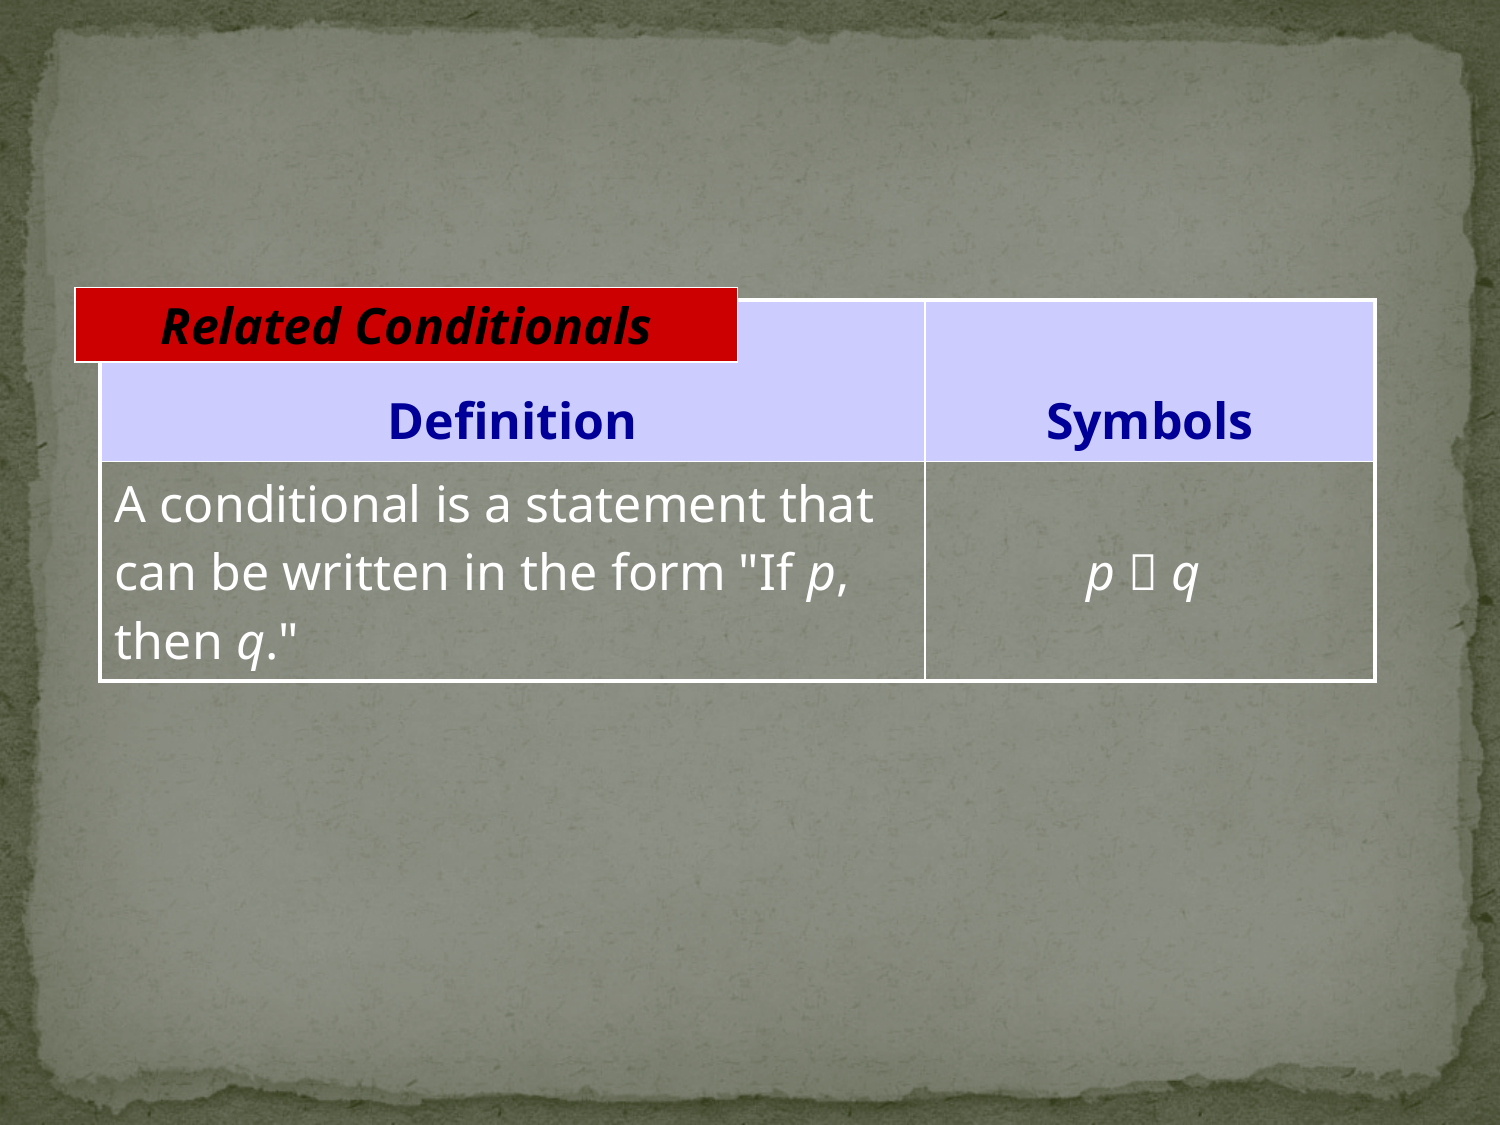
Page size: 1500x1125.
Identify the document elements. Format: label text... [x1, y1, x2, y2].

table_cell p  q [926, 462, 1373, 679]
text_box Related Conditionals [74, 287, 738, 363]
table_cell A conditional is a statement that can be written in the form "If p, then q." [102, 462, 924, 679]
table_header Definition [102, 302, 924, 461]
table_header Symbols [926, 302, 1373, 461]
